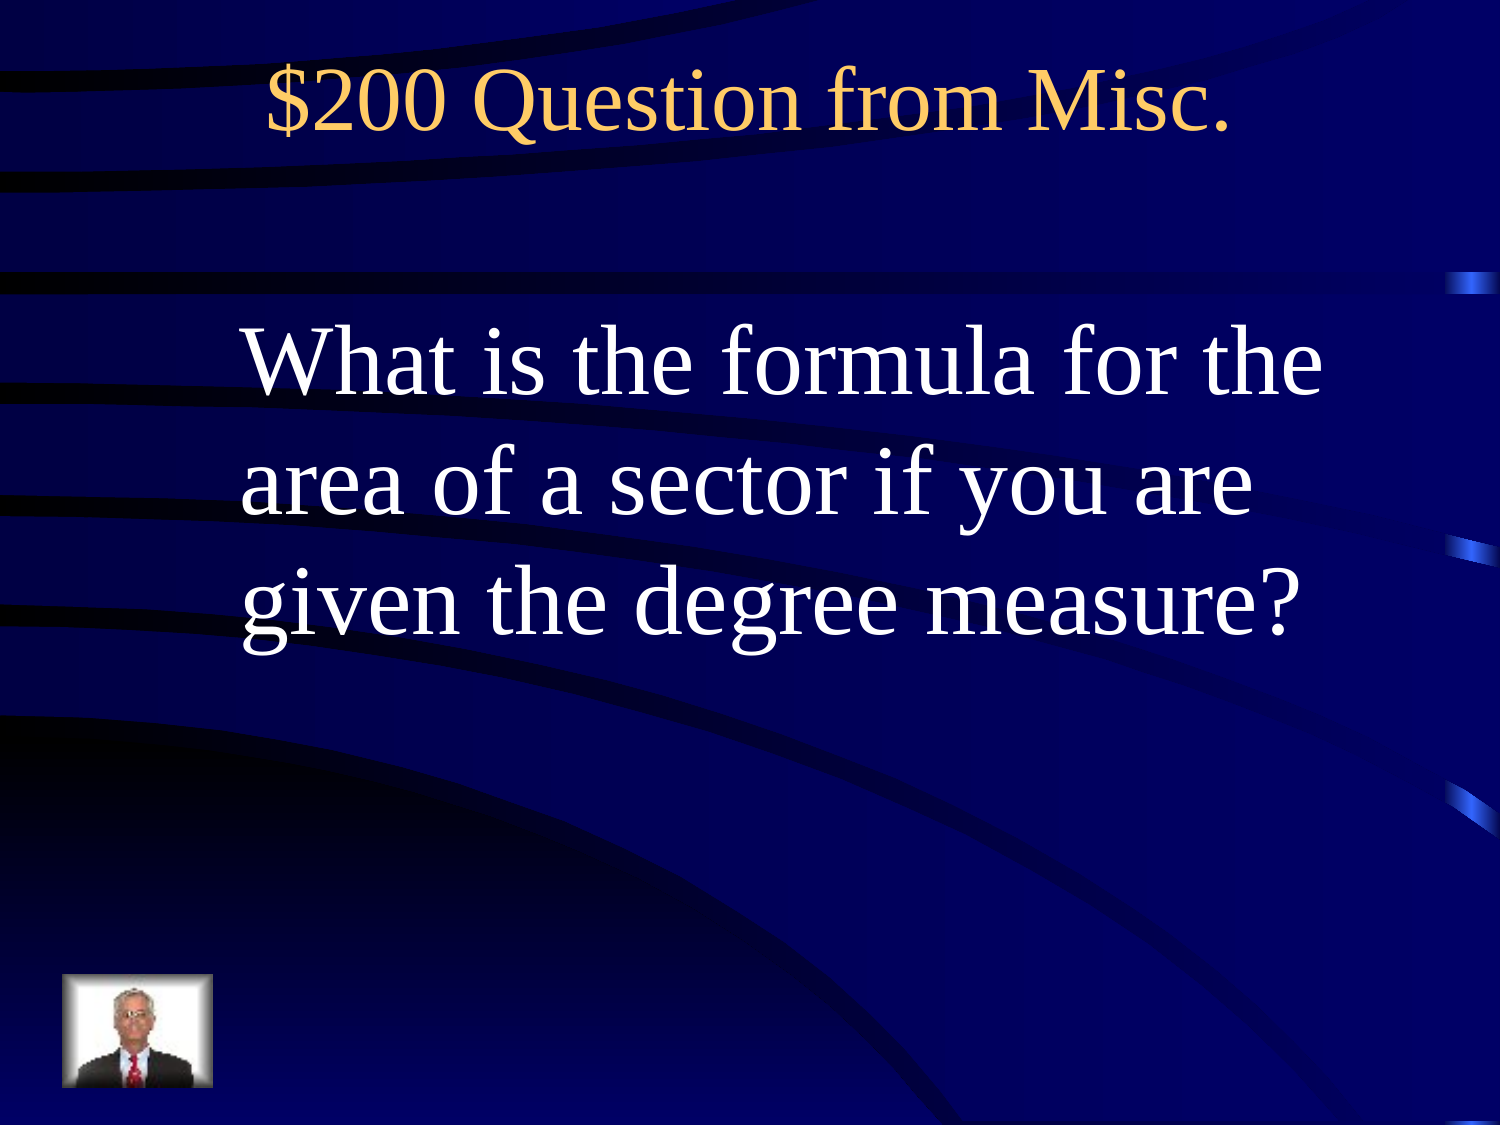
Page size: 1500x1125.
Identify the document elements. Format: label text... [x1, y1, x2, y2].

text_box What is the formula for the area of a sector if you are given the degree measure? [225, 287, 1463, 663]
picture [62, 974, 213, 1088]
title $200 Question from Misc. [0, 0, 1500, 188]
